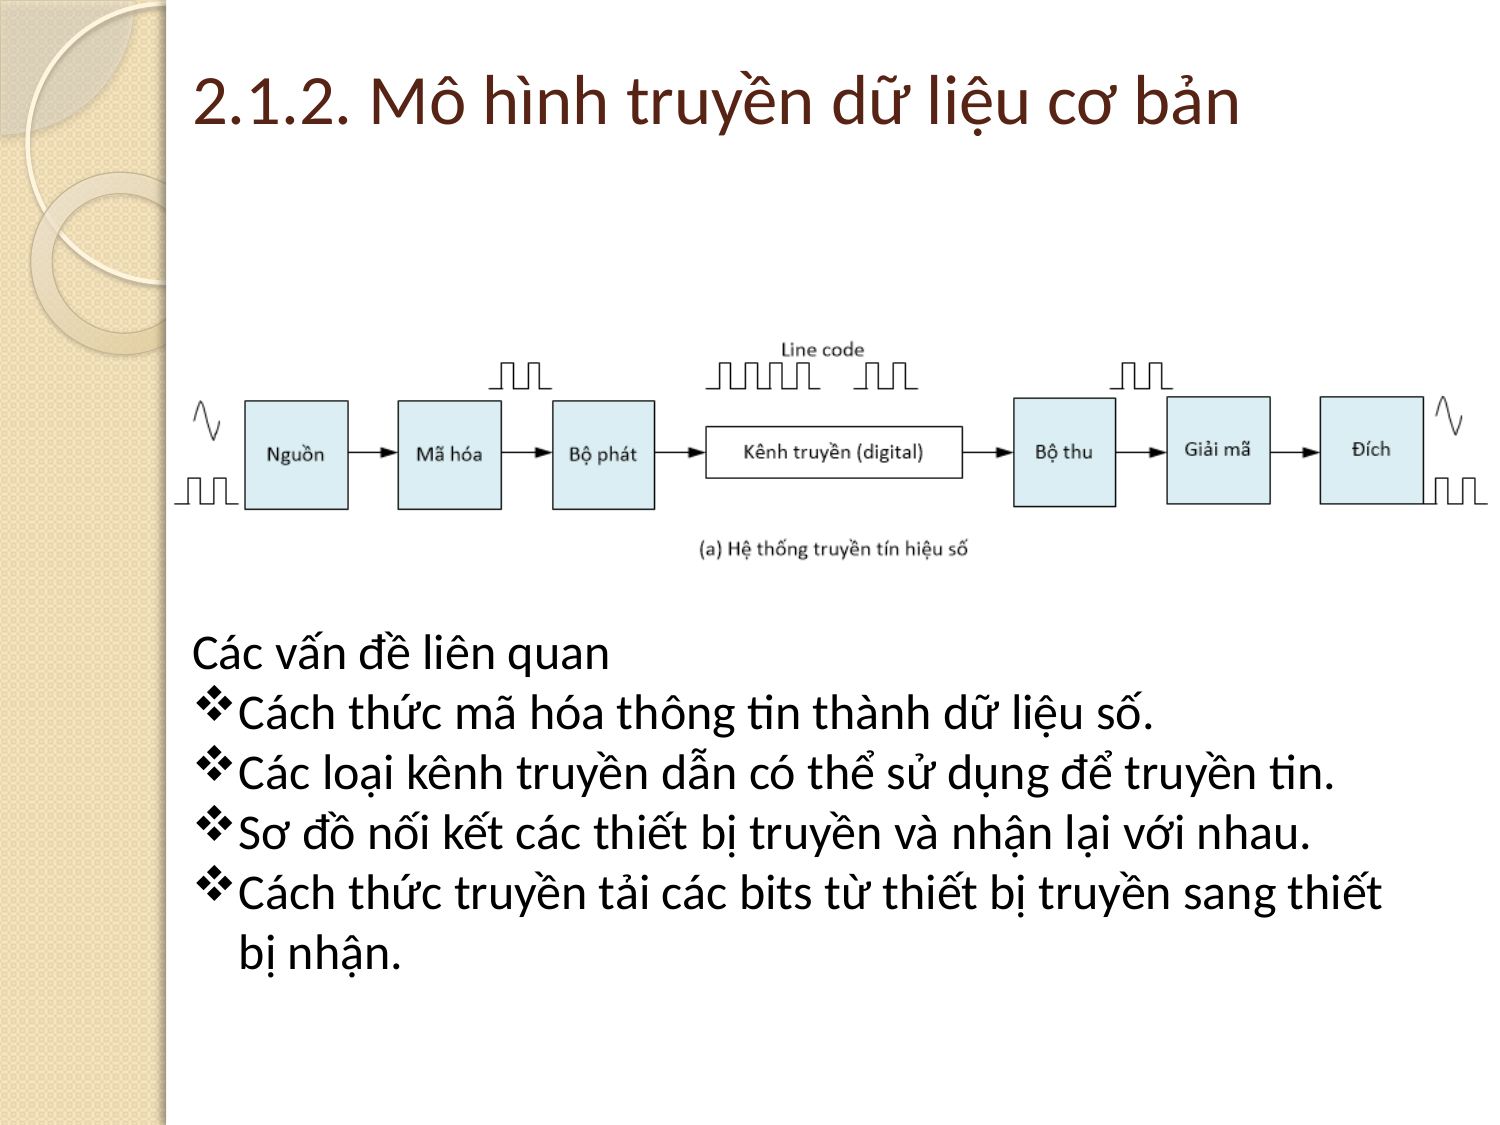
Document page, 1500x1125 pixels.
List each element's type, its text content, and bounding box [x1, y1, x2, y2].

text_box Các vấn đề liên quan Cách thức mã hóa thông tin thành dữ liệu số. Các loại kênh truyền dẫn có thể sử dụng để truyền tin. Sơ đồ nối kết các thiết bị truyền và nhận lại với nhau. Cách thức truyền tải các bits từ thiết bị truyền sang thiết bị nhận. [177, 611, 1429, 987]
picture [174, 333, 1488, 564]
list [113, 183, 1408, 898]
title 2.1.2. Mô hình truyền dữ liệu cơ bản [177, 45, 1466, 233]
